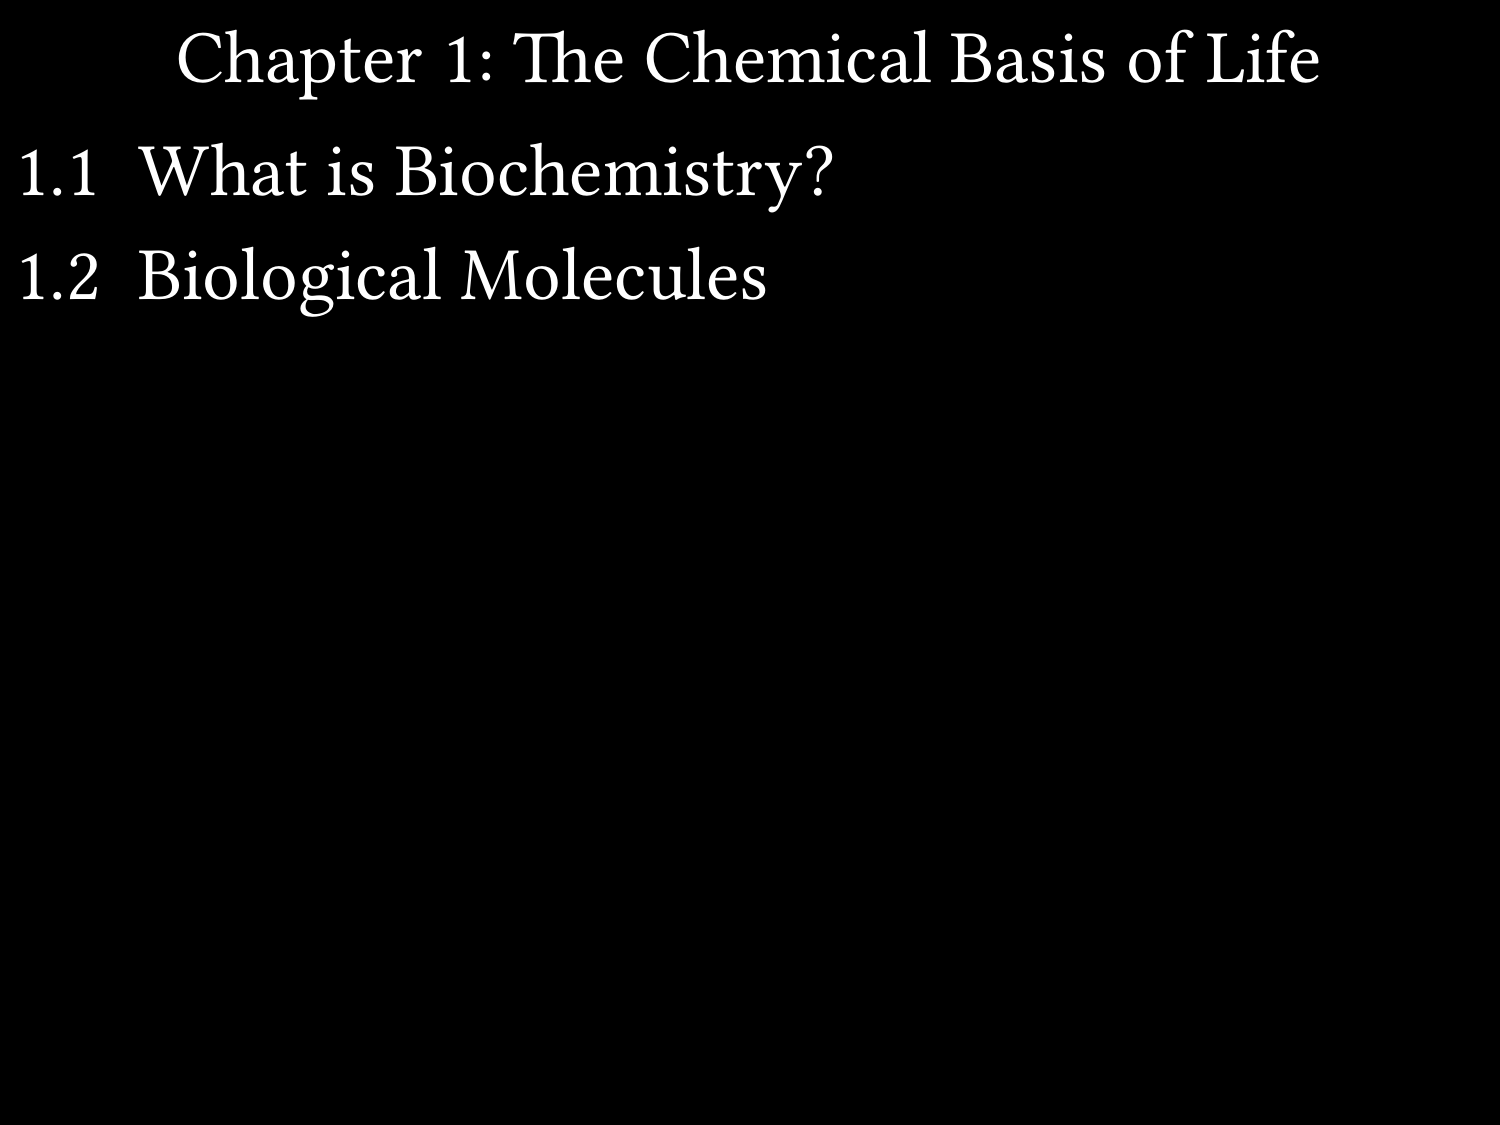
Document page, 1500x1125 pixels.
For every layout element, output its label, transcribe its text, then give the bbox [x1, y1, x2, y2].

title Chapter 1: The Chemical Basis of Life [0, 0, 1500, 112]
list 1.1 What is Biochemistry? 1.2 Biological Molecules [0, 112, 1500, 328]
